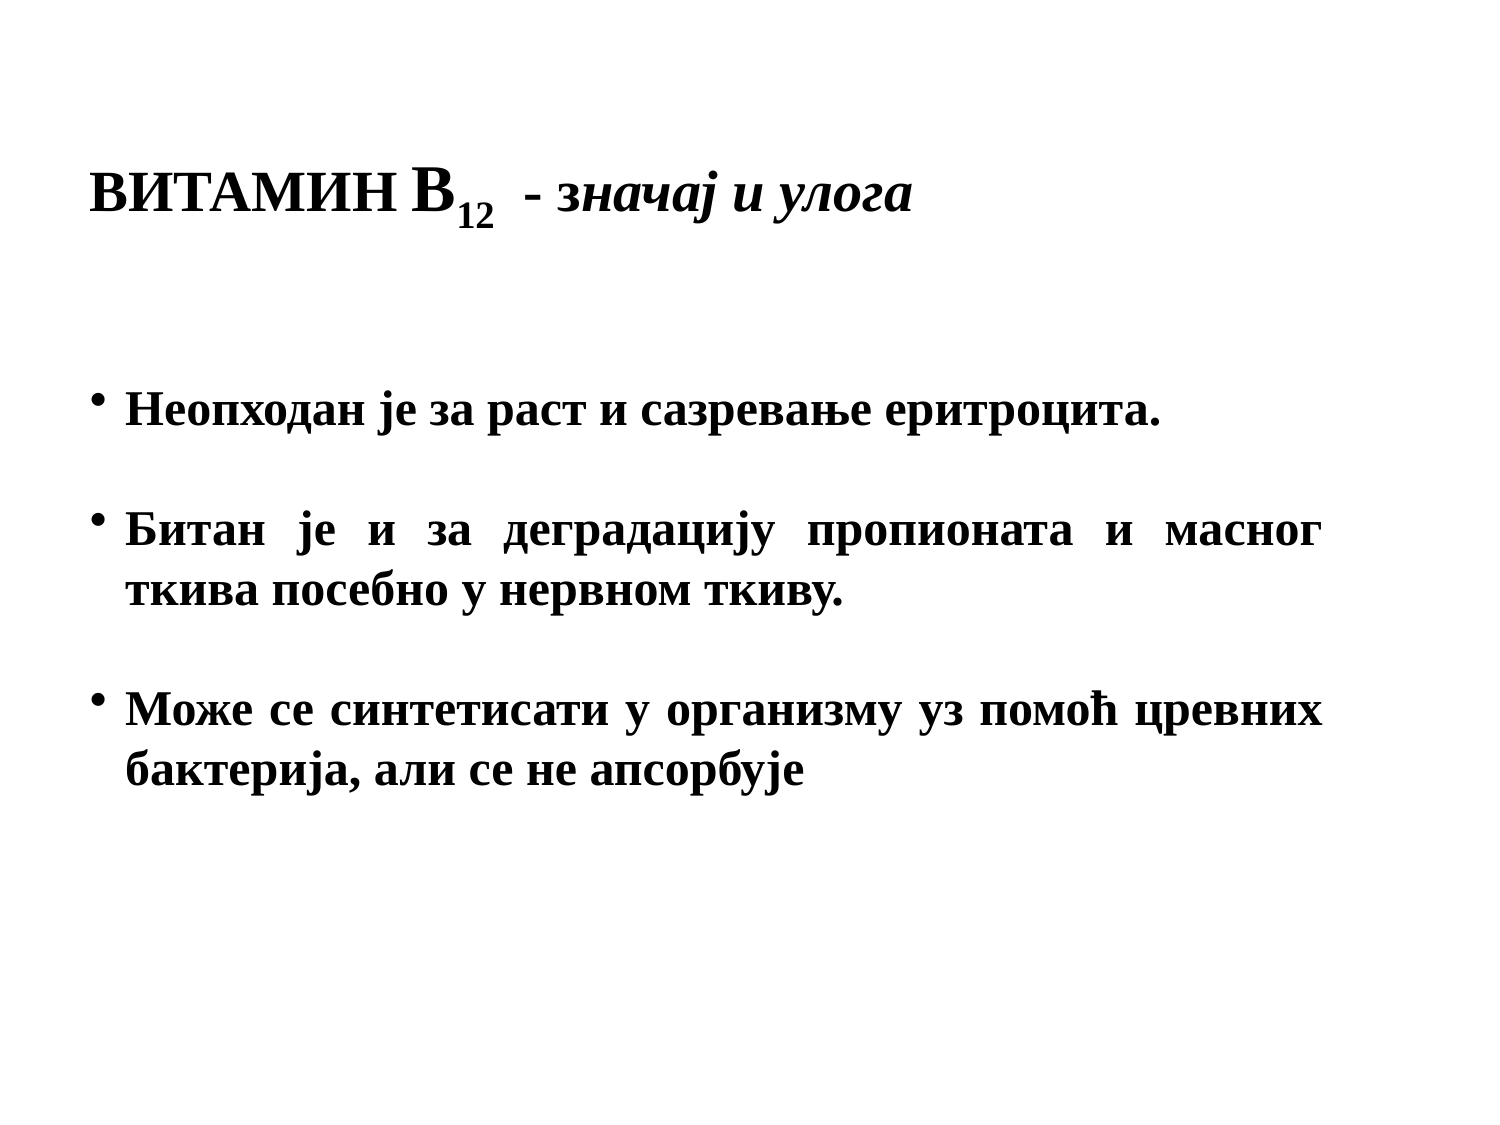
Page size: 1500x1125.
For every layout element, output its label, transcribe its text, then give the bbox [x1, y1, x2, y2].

text_box ВИТАМИН B12 - значај и улога Неопходан је за раст и сазревање еритроцита. Битан је и за деградацију пропионата и масног ткива посебно у нервном ткиву. Може се синтетисати у организму уз помоћ цревних бактерија, али се не апсорбује [74, 137, 1338, 804]
